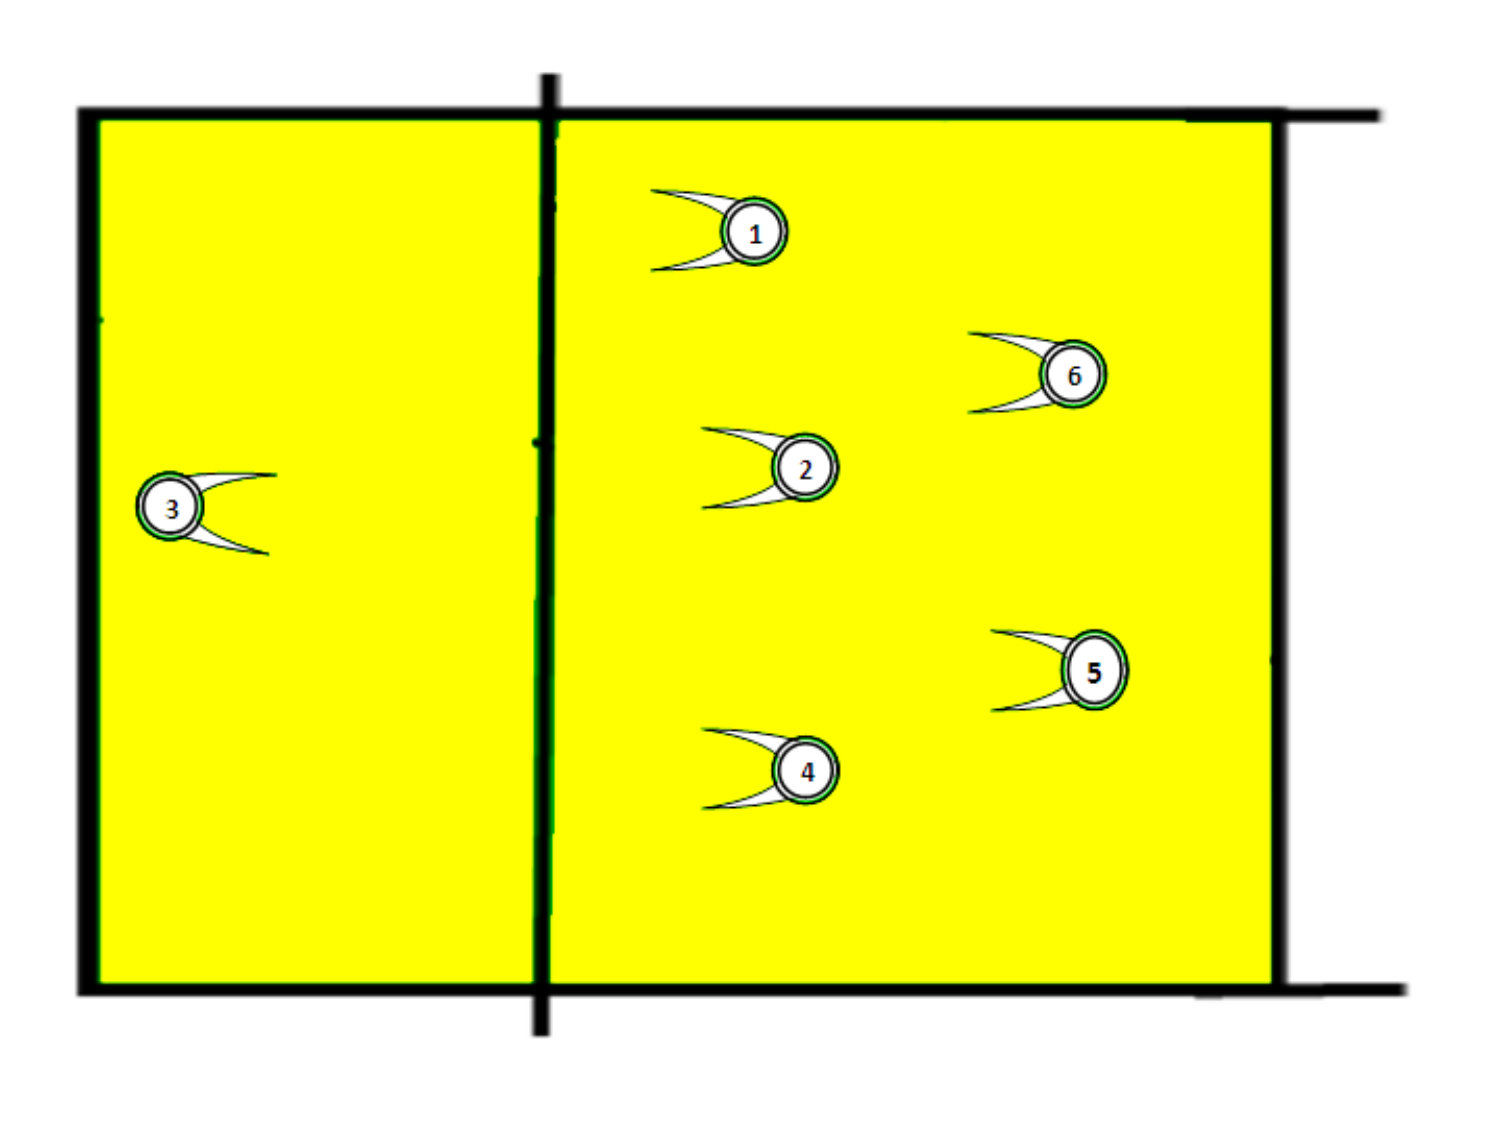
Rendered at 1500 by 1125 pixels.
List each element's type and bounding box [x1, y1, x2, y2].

picture [31, 48, 1468, 1077]
